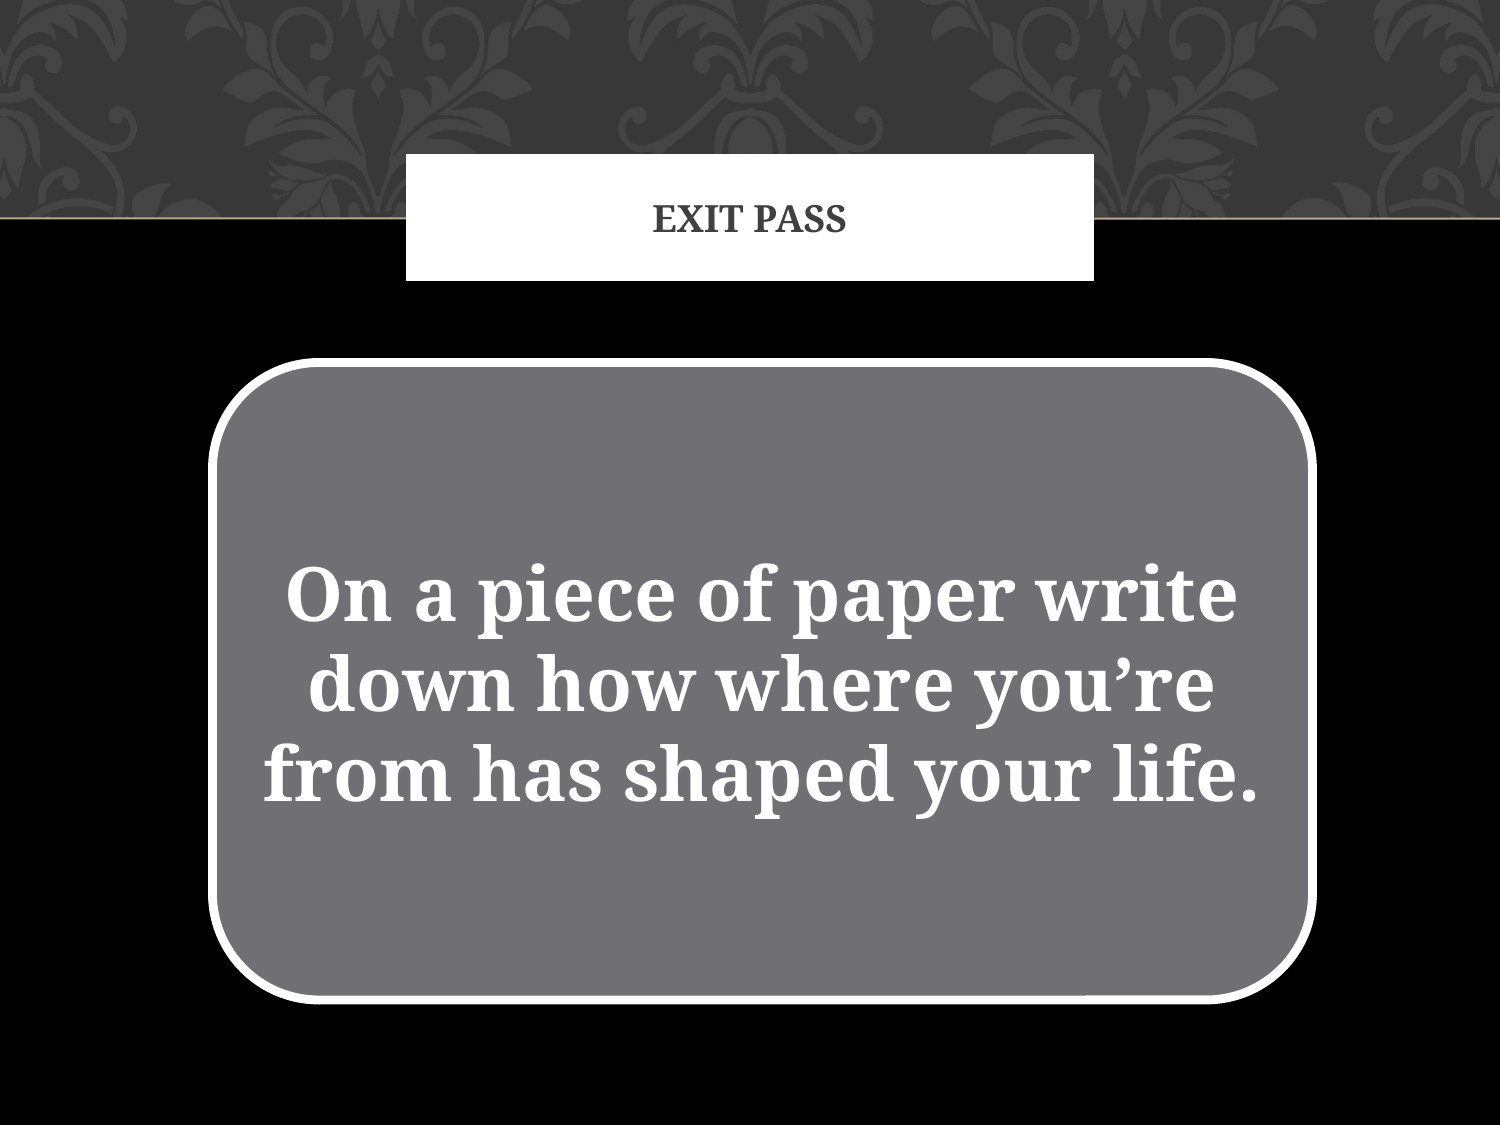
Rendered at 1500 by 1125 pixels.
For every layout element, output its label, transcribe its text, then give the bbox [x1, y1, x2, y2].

title Exit Pass [406, 154, 1094, 281]
text_box On a piece of paper write down how where you’re from has shaped your life. [208, 358, 1317, 1005]
